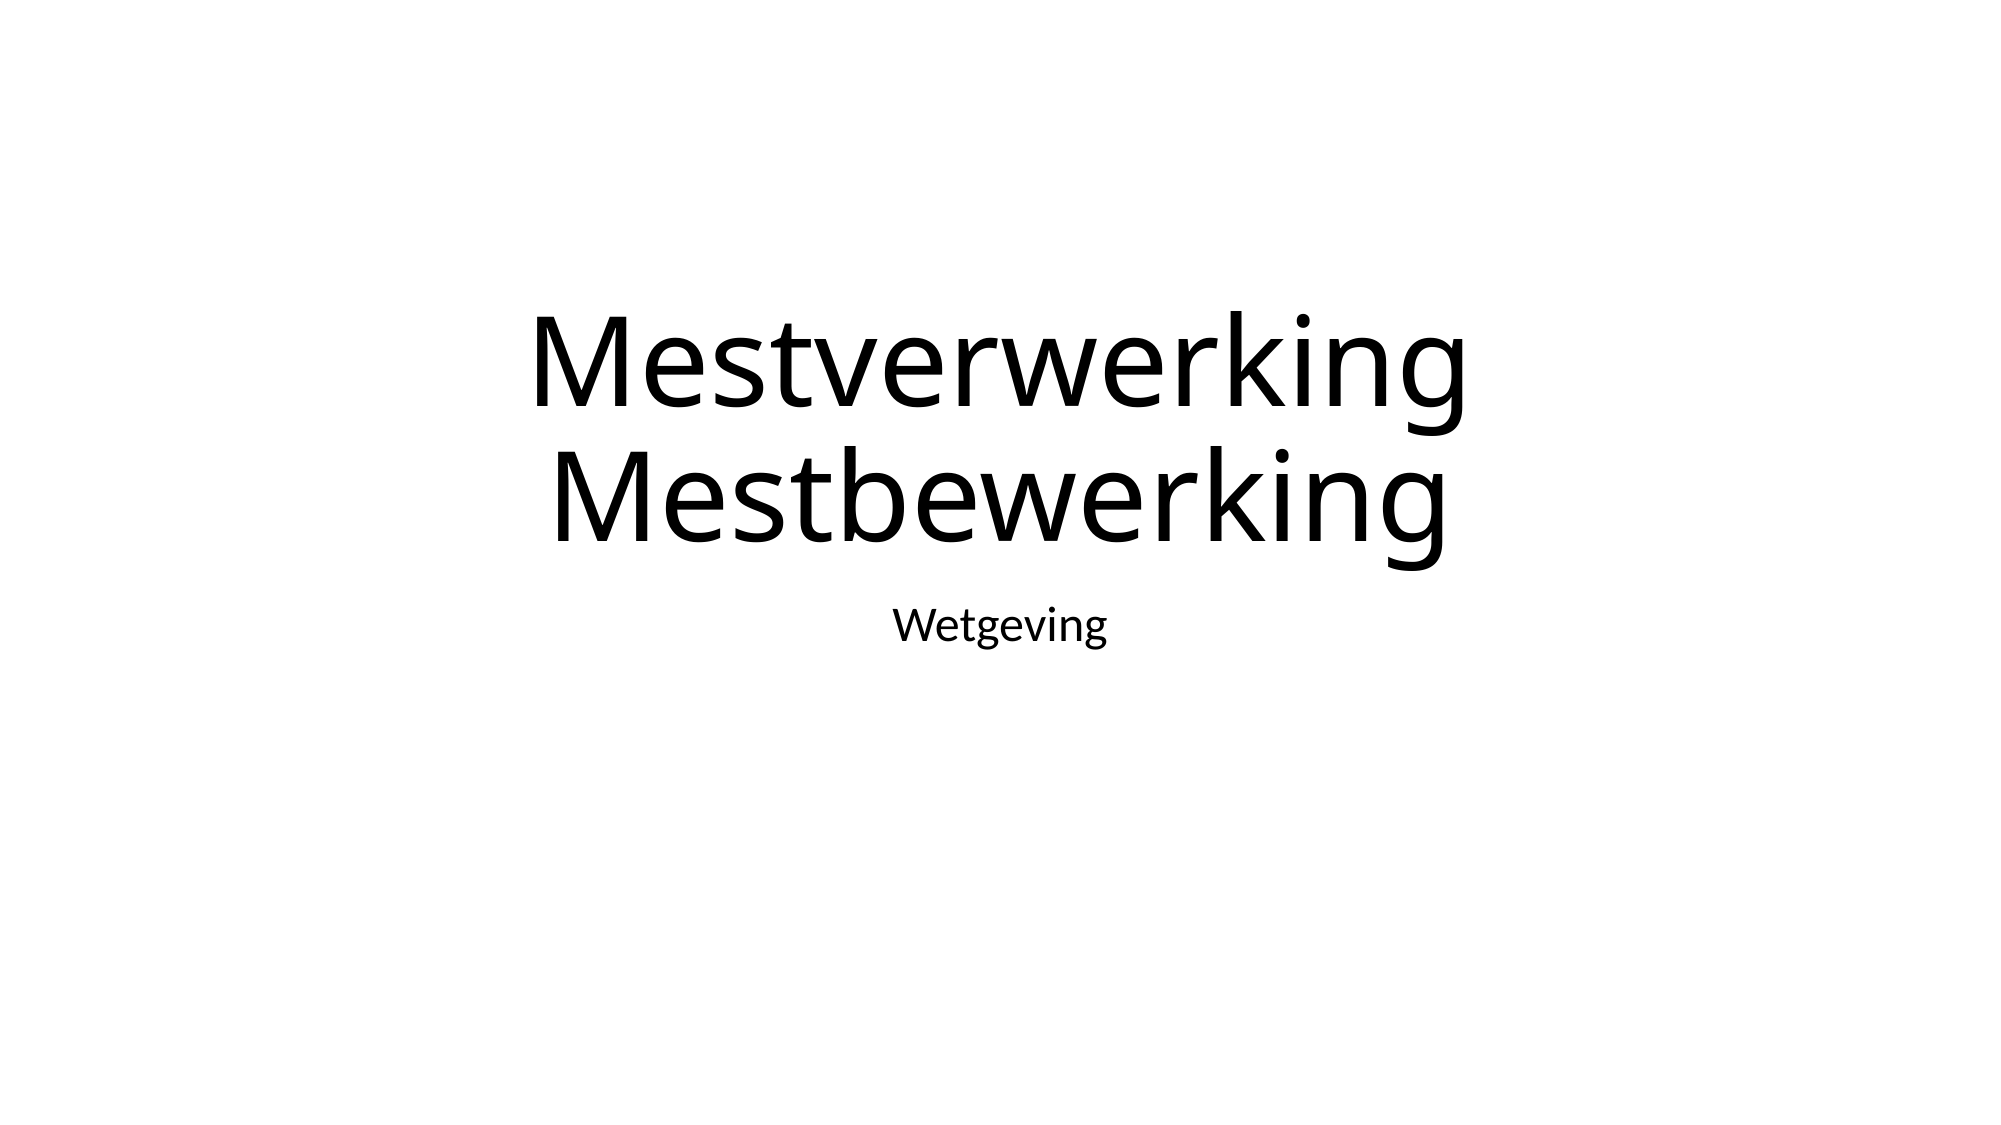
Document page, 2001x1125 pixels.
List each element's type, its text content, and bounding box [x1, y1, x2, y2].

subtitle Wetgeving [249, 590, 1750, 863]
title Mestverwerking Mestbewerking [249, 184, 1750, 576]
